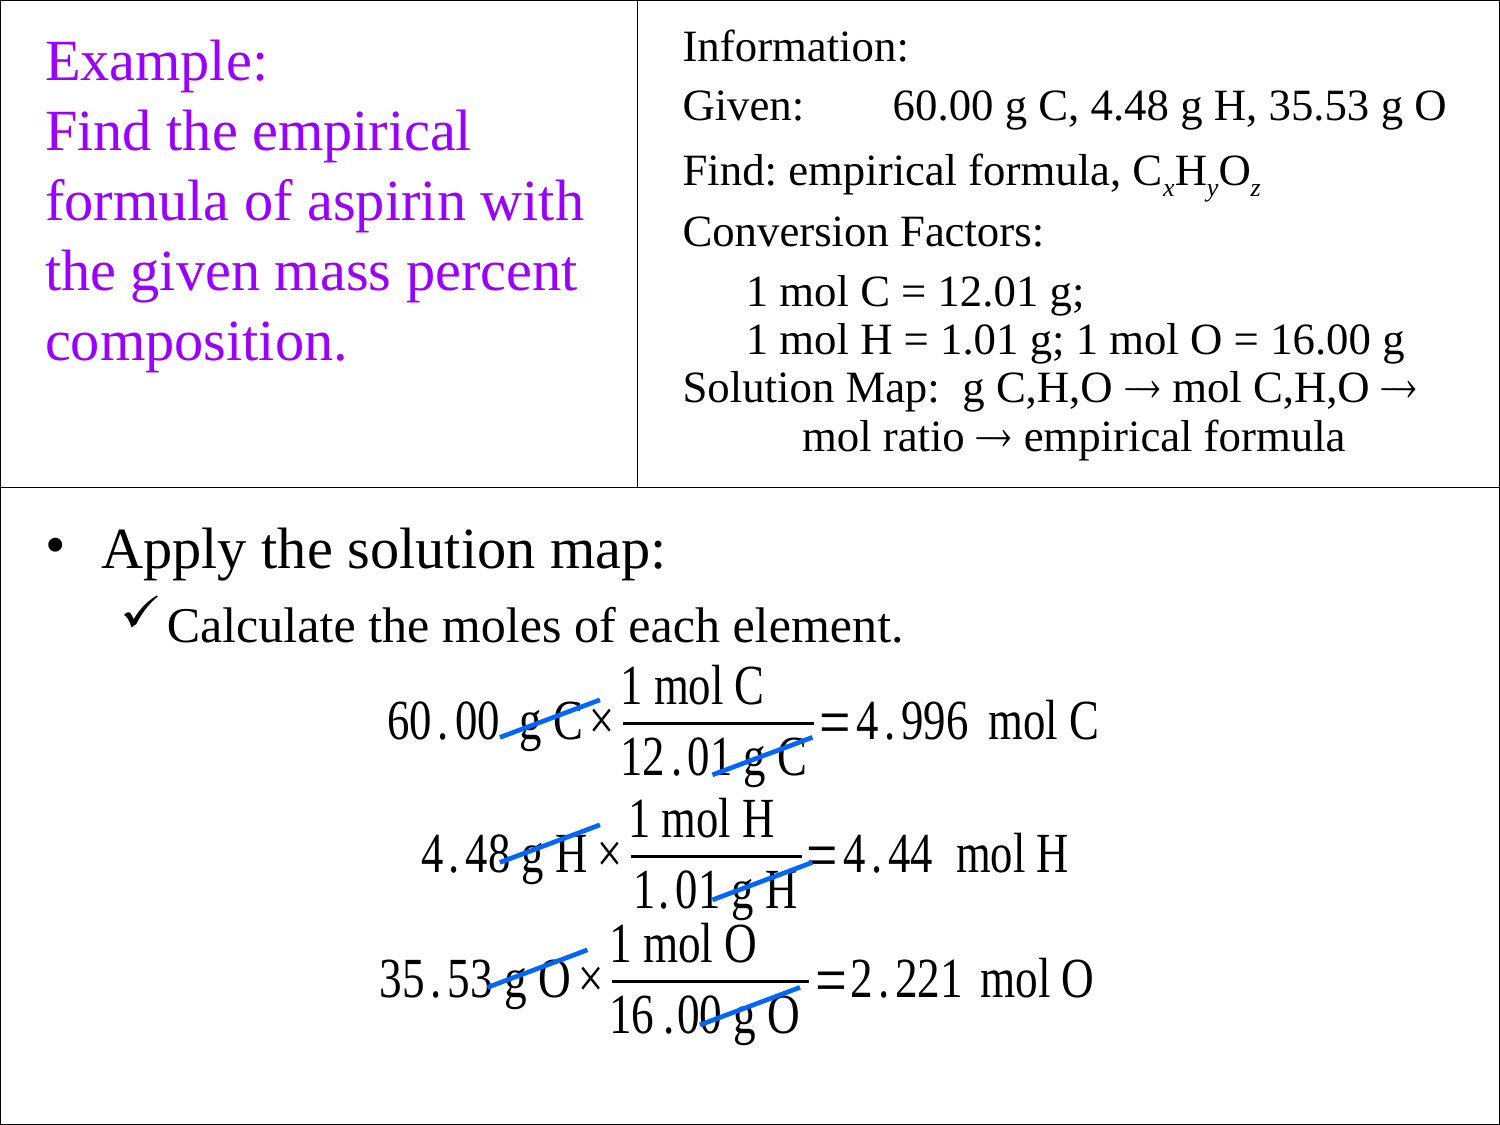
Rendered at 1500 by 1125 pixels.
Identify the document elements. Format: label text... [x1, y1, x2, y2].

text_box Information: Given: 60.00 g C, 4.48 g H, 35.53 g O Find: empirical formula, CxHyOz Conversion Factors: 1 mol C = 12.01 g; 1 mol H = 1.01 g; 1 mol O = 16.00 g Solution Map: g C,H,O  mol C,H,O  mol ratio  empirical formula [638, 0, 1500, 488]
text_box Apply the solution map: Calculate the moles of each element. [0, 488, 1500, 1125]
text_box Example: Find the empirical formula of aspirin with the given mass percent composition. [0, 0, 638, 488]
